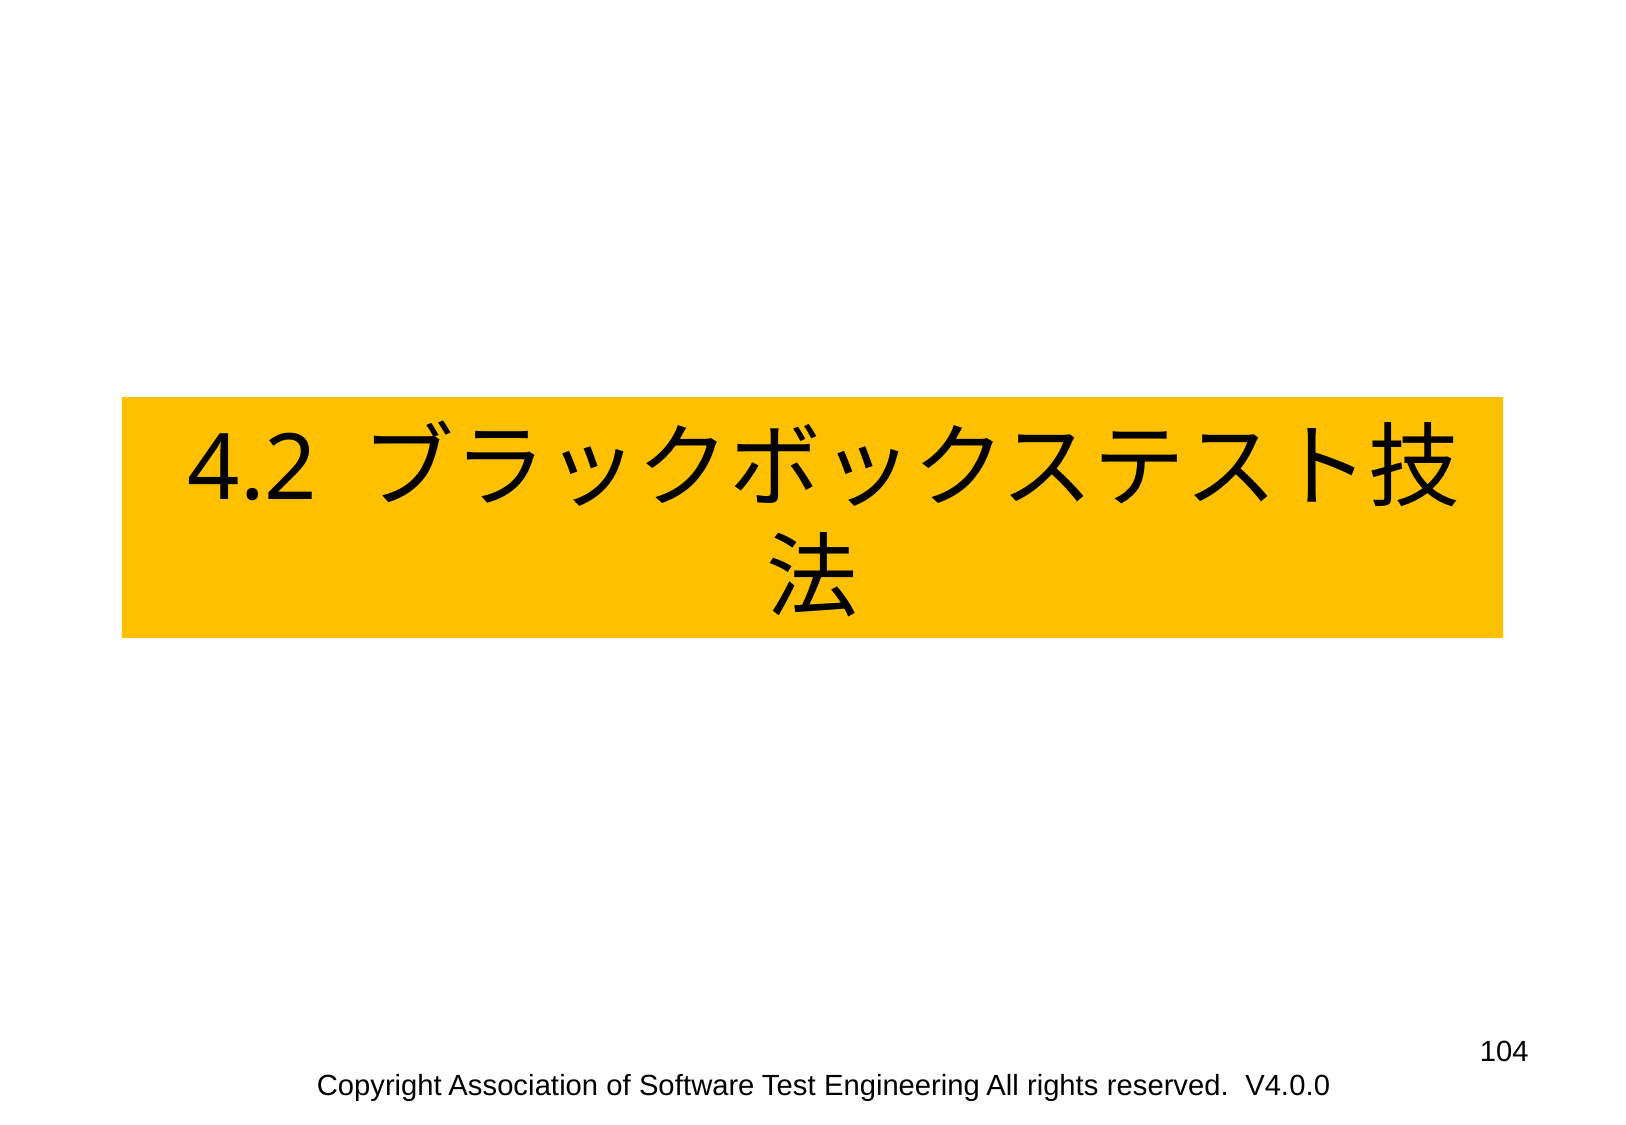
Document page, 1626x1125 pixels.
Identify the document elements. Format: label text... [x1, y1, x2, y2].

footer Copyright Association of Software Test Engineering All rights reserved. V4.0.0 [233, 1058, 1164, 1103]
slide_number ‹#› [1164, 1024, 1544, 1103]
text_box 4.2 ブラックボックステスト技法 [121, 397, 1504, 639]
